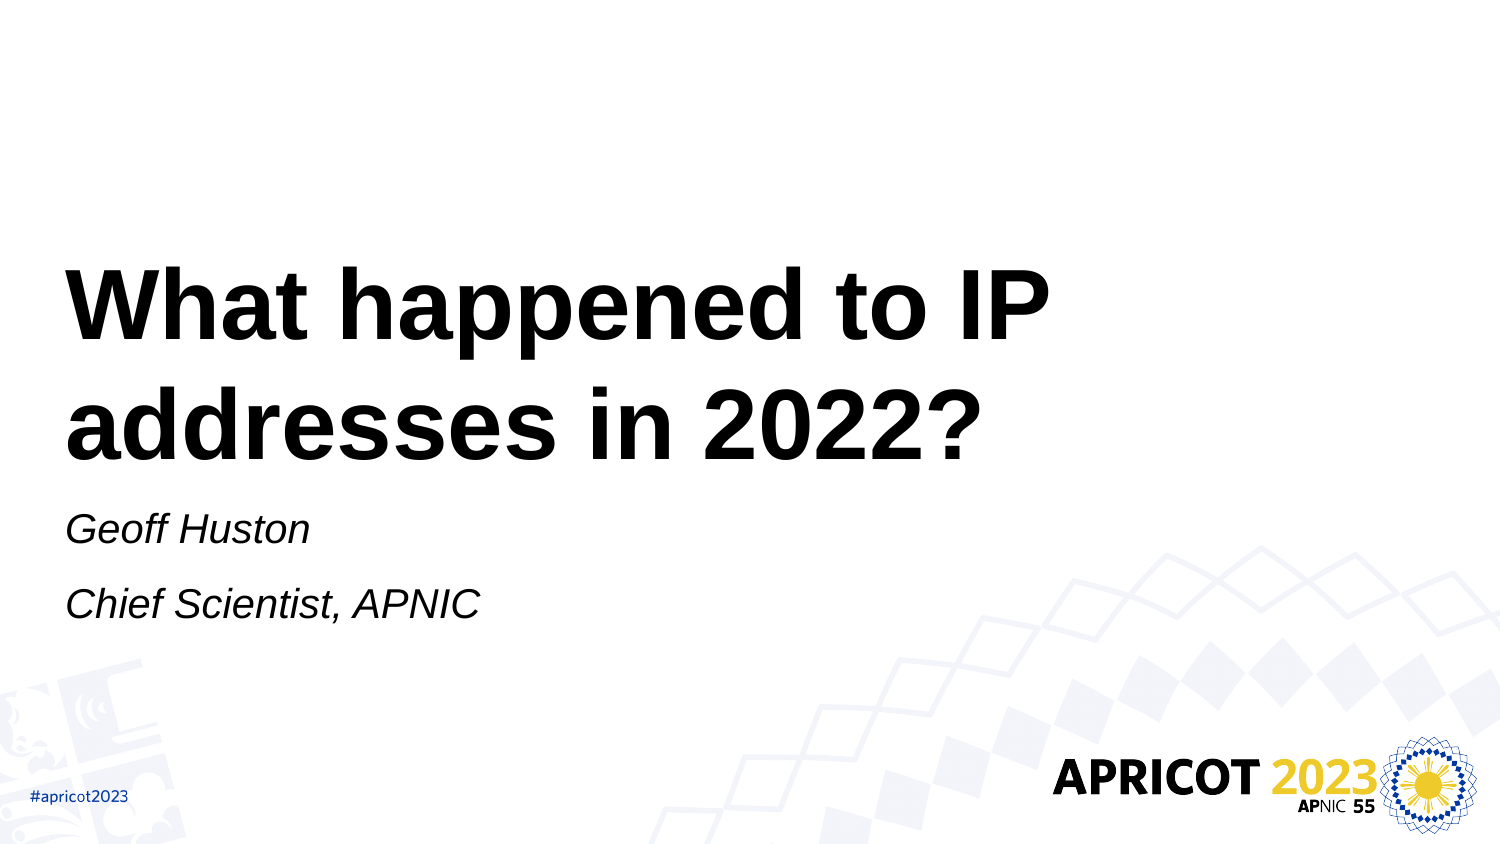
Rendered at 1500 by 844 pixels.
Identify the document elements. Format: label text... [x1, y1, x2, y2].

subtitle Geoff Huston Chief Scientist, APNIC [64, 501, 1448, 718]
title What happened to IP addresses in 2022? [64, 226, 1448, 494]
